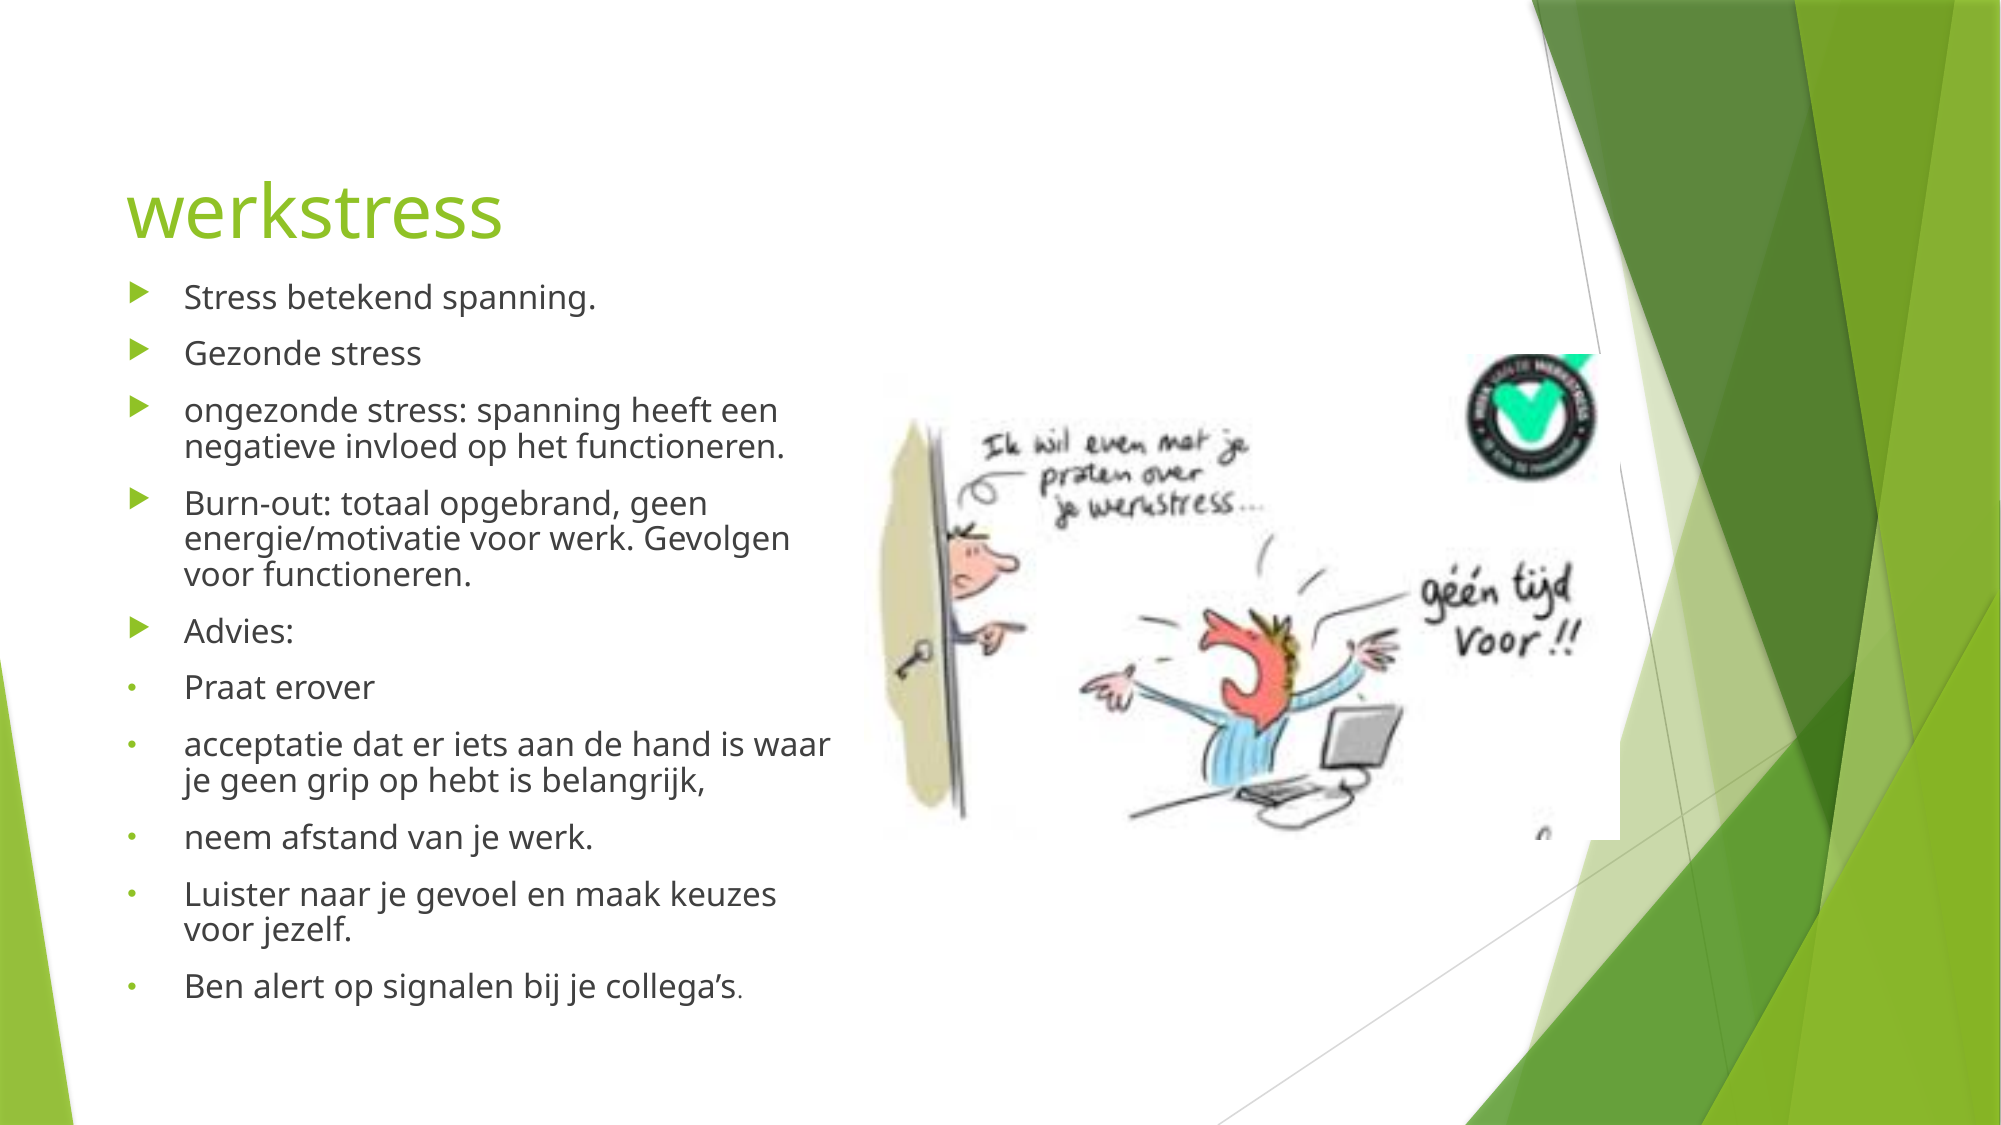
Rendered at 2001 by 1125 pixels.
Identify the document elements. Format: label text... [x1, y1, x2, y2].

picture [863, 353, 1620, 841]
title werkstress [111, 99, 723, 317]
list Stress betekend spanning. Gezonde stress ongezonde stress: spanning heeft een negatieve invloed op het functioneren. Burn-out: totaal opgebrand, geen energie/motivatie voor werk. Gevolgen voor functioneren. Advies: Praat erover acceptatie dat er iets aan de hand is waar je geen grip op hebt is belangrijk, neem afstand van je werk. Luister naar je gevoel en maak keuzes voor jezelf. Ben alert op signalen bij je collega’s. [112, 272, 868, 1087]
